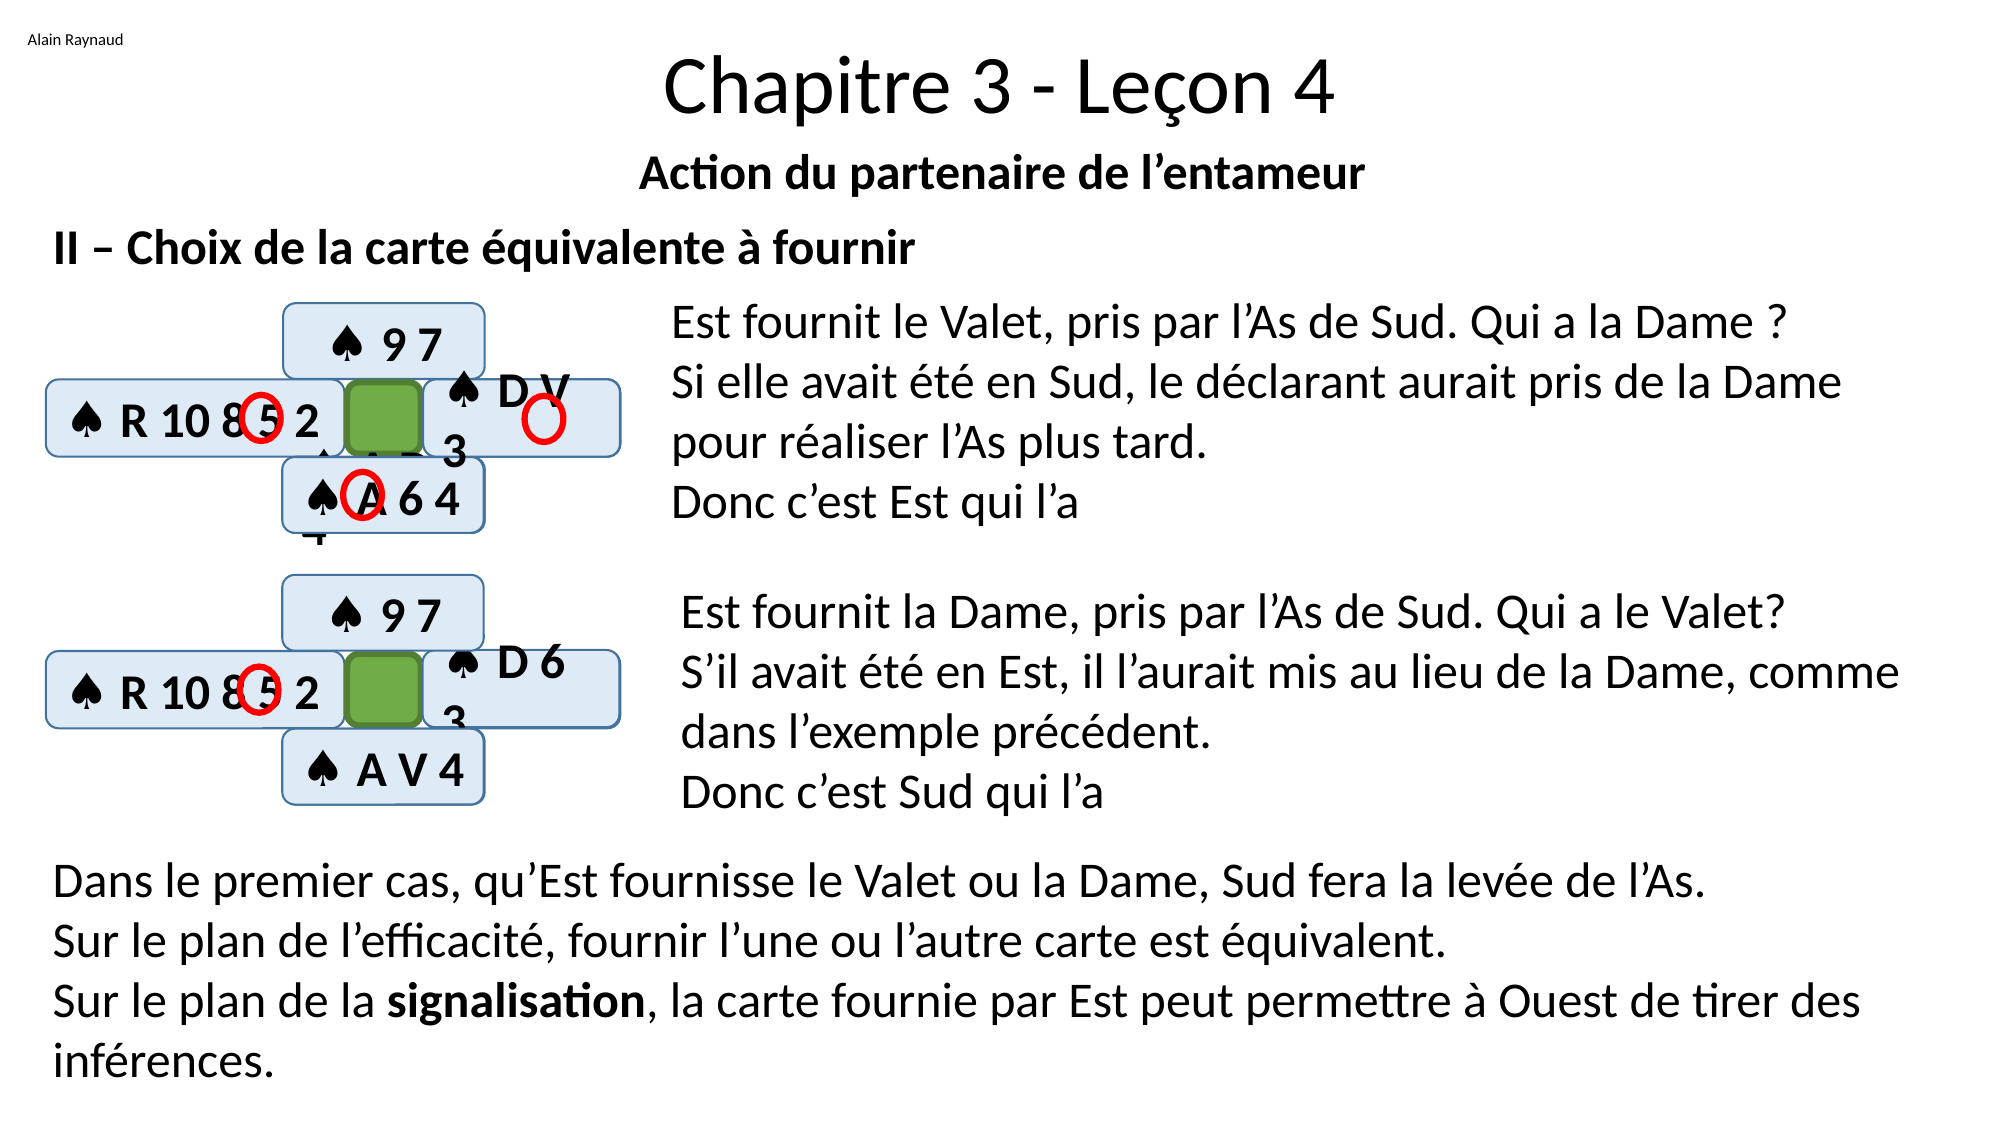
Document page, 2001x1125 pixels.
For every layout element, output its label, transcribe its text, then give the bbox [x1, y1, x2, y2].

text_box Dans le premier cas, qu’Est fournisse le Valet ou la Dame, Sud fera la levée de l’As. Sur le plan de l’efficacité, fournir l’une ou l’autre carte est équivalent. Sur le plan de la signalisation, la carte fournie par Est peut permettre à Ouest de tirer des inférences. [37, 839, 1913, 1095]
text_box ♠ R 10 8 5 2 [44, 649, 346, 730]
text_box [240, 393, 282, 443]
text_box ♠ R 10 8 5 2 [44, 378, 346, 458]
text_box ♠ 9 7 [281, 573, 485, 652]
title Chapitre 3 - Leçon 4 [249, 38, 1750, 139]
text_box Alain Raynaud [12, 21, 147, 57]
text_box Est fournit la Dame, pris par l’As de Sud. Qui a le Valet? S’il avait été en Est, il l’aurait mis au lieu de la Dame, comme dans l’exemple précédent. Donc c’est Sud qui l’a [665, 571, 1941, 826]
text_box [342, 470, 383, 520]
text_box ♠ D V 3 [422, 378, 622, 458]
text_box ♠ A V 4 [281, 727, 485, 806]
text_box [238, 665, 280, 714]
subtitle Action du partenaire de l’entameur II – Choix de la carte équivalente à fournir [37, 139, 1968, 1088]
text_box ♠ D 6 3 [421, 648, 621, 729]
text_box Est fournit le Valet, pris par l’As de Sud. Qui a la Dame ? Si elle avait été en Sud, le déclarant aurait pris de la Dame pour réaliser l’As plus tard. Donc c’est Est qui l’a [656, 281, 1932, 536]
text_box [346, 652, 421, 727]
text_box [523, 394, 565, 444]
text_box [346, 381, 422, 455]
text_box ♠ 9 7 [282, 302, 486, 381]
text_box ♠ A 6 4 [281, 455, 485, 534]
